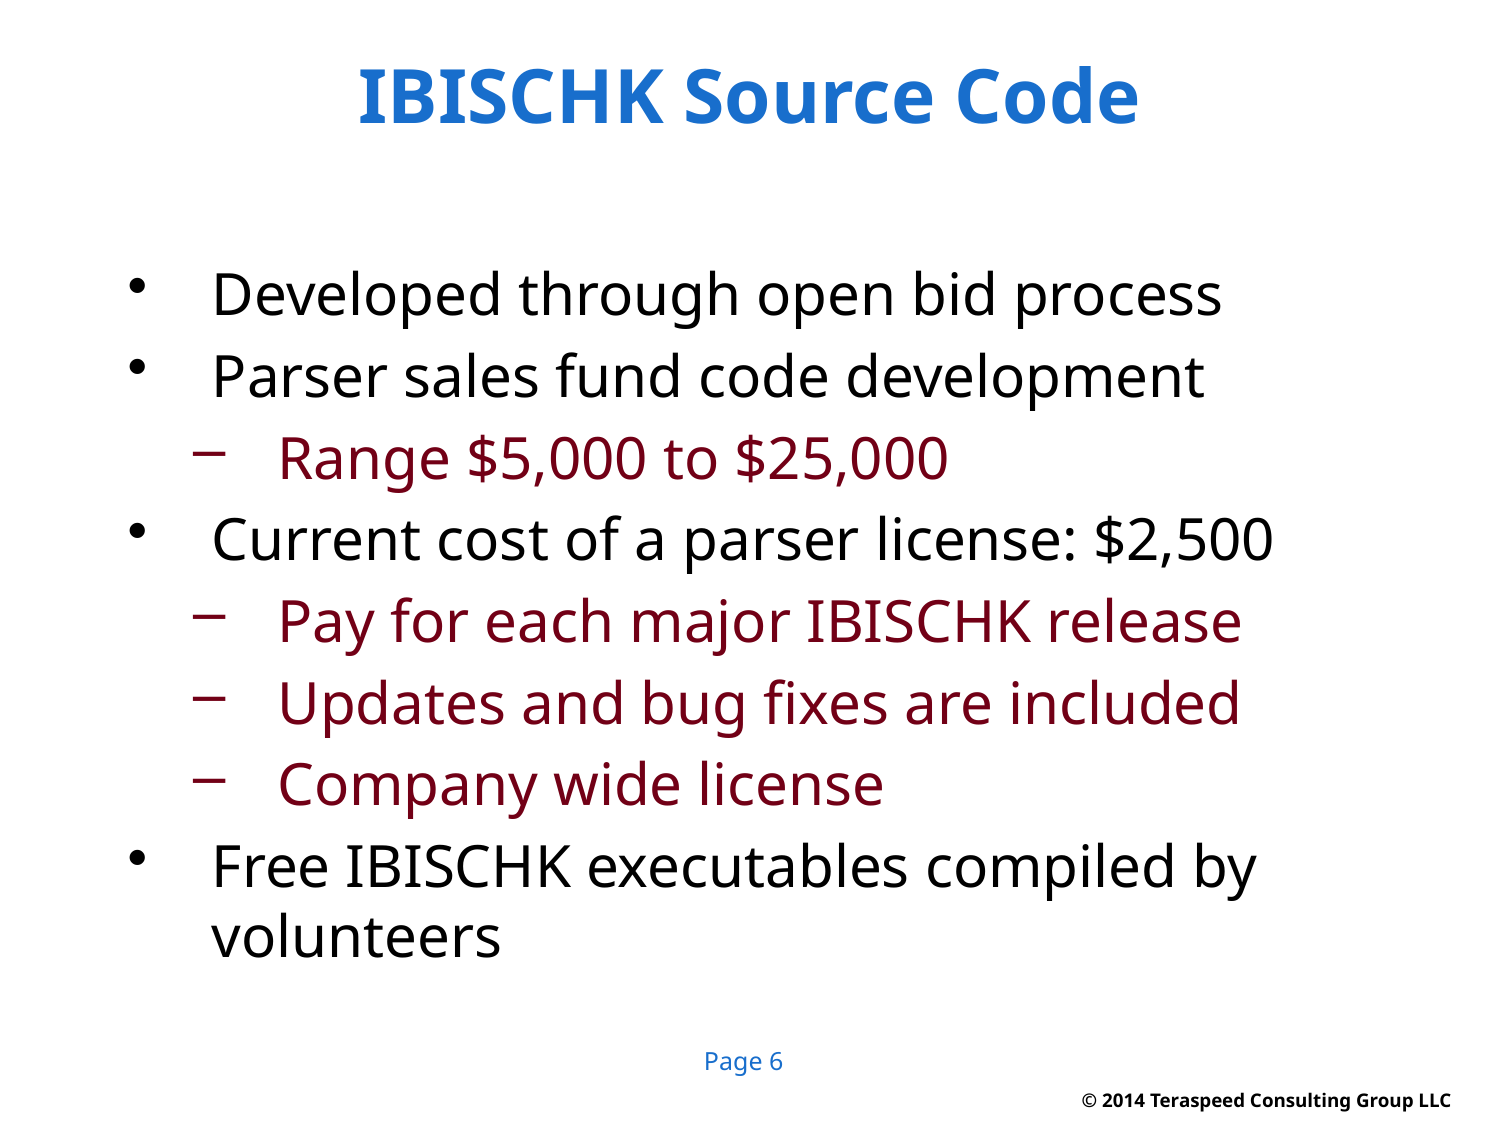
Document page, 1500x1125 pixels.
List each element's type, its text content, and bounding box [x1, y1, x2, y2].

title IBISCHK Source Code [112, 0, 1388, 188]
list Developed through open bid process Parser sales fund code development Range $5,000 to $25,000 Current cost of a parser license: $2,500 Pay for each major IBISCHK release Updates and bug fixes are included Company wide license Free IBISCHK executables compiled by volunteers [112, 249, 1388, 1001]
